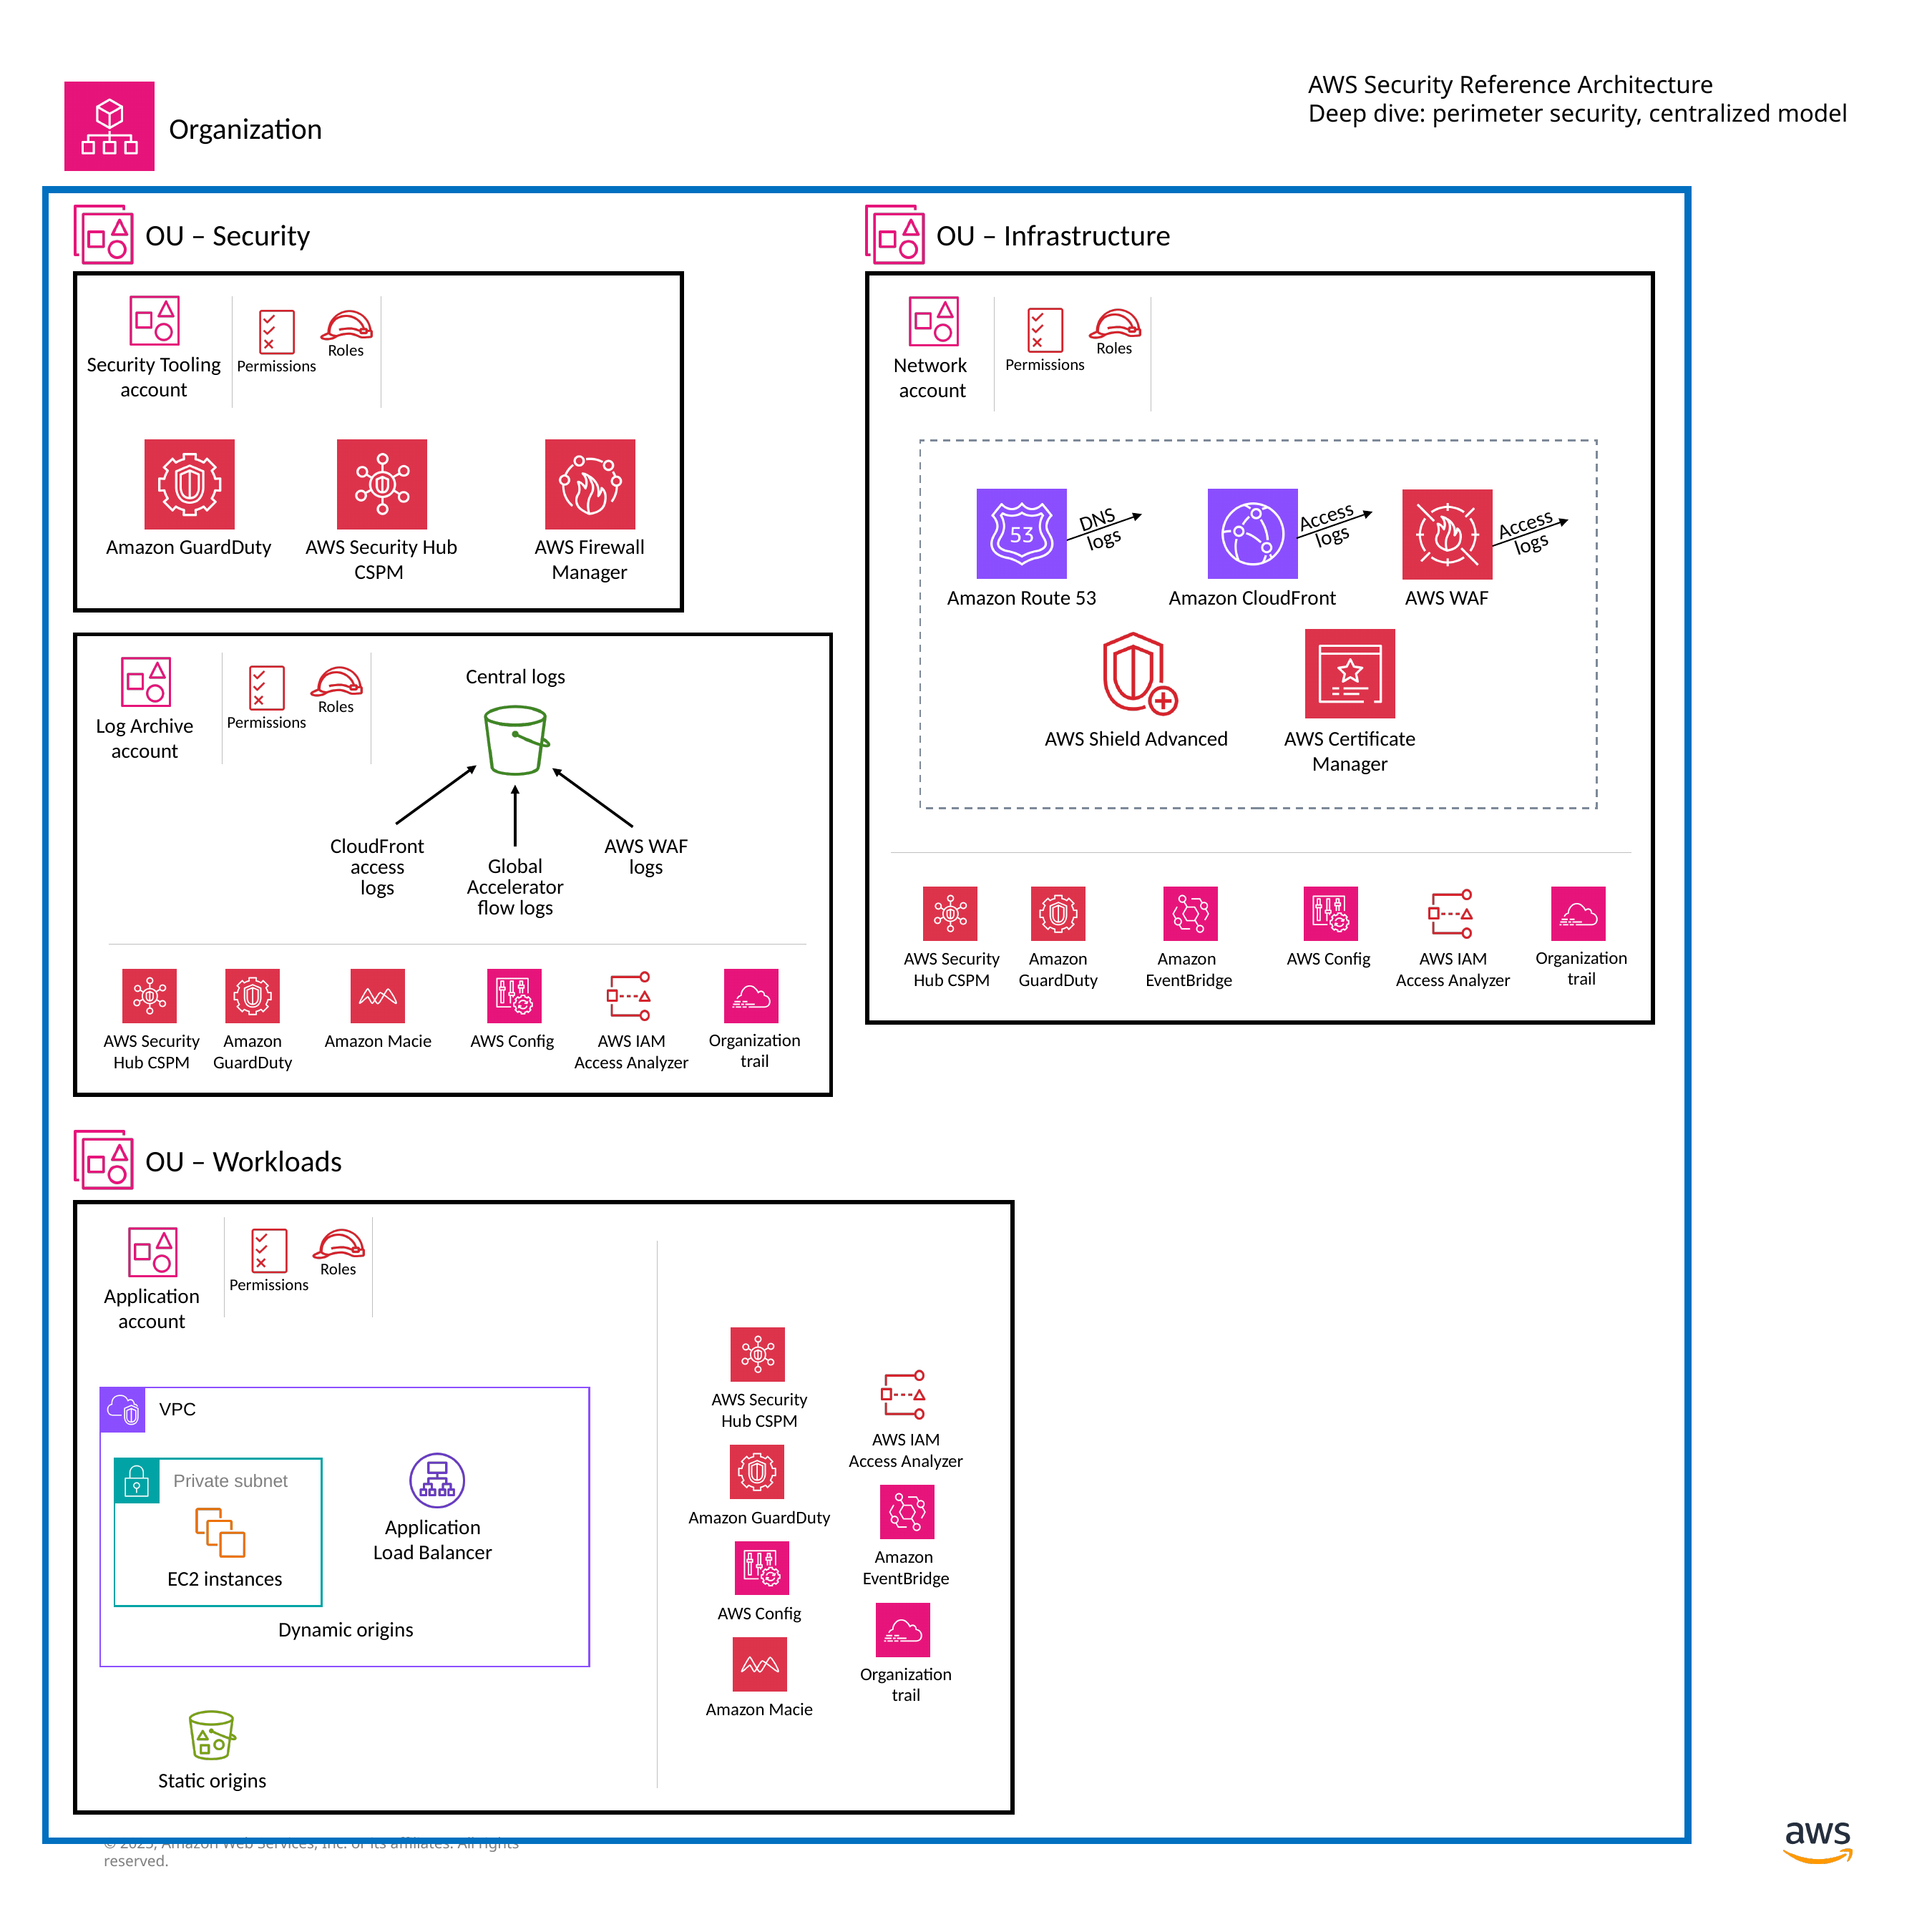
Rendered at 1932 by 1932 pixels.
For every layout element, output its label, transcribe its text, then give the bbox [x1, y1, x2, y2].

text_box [301, 1216, 376, 1284]
text_box AWS Security Reference Architecture Deep dive: perimeter security, centralized model [1297, 64, 1860, 132]
picture [409, 1453, 465, 1508]
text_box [287, 439, 476, 590]
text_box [509, 439, 670, 590]
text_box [1485, 508, 1573, 562]
picture [1208, 489, 1298, 580]
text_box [114, 1458, 322, 1606]
picture [1783, 1823, 1853, 1864]
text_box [852, 294, 1013, 408]
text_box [308, 298, 381, 366]
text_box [64, 655, 225, 769]
picture [185, 1708, 240, 1762]
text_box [1274, 887, 1392, 975]
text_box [561, 969, 702, 1079]
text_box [1076, 296, 1151, 364]
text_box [674, 1637, 845, 1725]
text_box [552, 768, 633, 827]
picture [1097, 630, 1184, 718]
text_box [449, 969, 577, 1058]
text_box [213, 969, 308, 1079]
picture [1402, 489, 1493, 580]
picture [1305, 629, 1395, 719]
picture [977, 489, 1067, 580]
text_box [1383, 887, 1524, 996]
picture [100, 1387, 145, 1433]
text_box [64, 82, 378, 172]
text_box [91, 969, 213, 1079]
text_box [235, 308, 343, 381]
text_box [45, 189, 1689, 1842]
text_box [233, 1227, 336, 1300]
picture [71, 1127, 136, 1192]
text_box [1514, 887, 1650, 995]
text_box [1013, 306, 1113, 379]
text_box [298, 654, 371, 721]
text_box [671, 1445, 849, 1533]
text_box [891, 887, 1013, 996]
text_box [381, 298, 384, 366]
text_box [445, 784, 586, 927]
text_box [1104, 887, 1274, 997]
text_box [687, 969, 823, 1078]
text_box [696, 1541, 824, 1629]
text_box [293, 969, 449, 1058]
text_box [74, 293, 235, 407]
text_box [821, 1485, 992, 1595]
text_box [225, 664, 334, 738]
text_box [839, 1603, 974, 1712]
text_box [396, 765, 477, 824]
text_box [72, 1225, 233, 1340]
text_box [1013, 887, 1104, 996]
picture [71, 202, 136, 267]
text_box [87, 439, 287, 565]
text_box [698, 1327, 821, 1437]
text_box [424, 657, 608, 778]
picture [862, 202, 927, 267]
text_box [836, 1367, 977, 1477]
